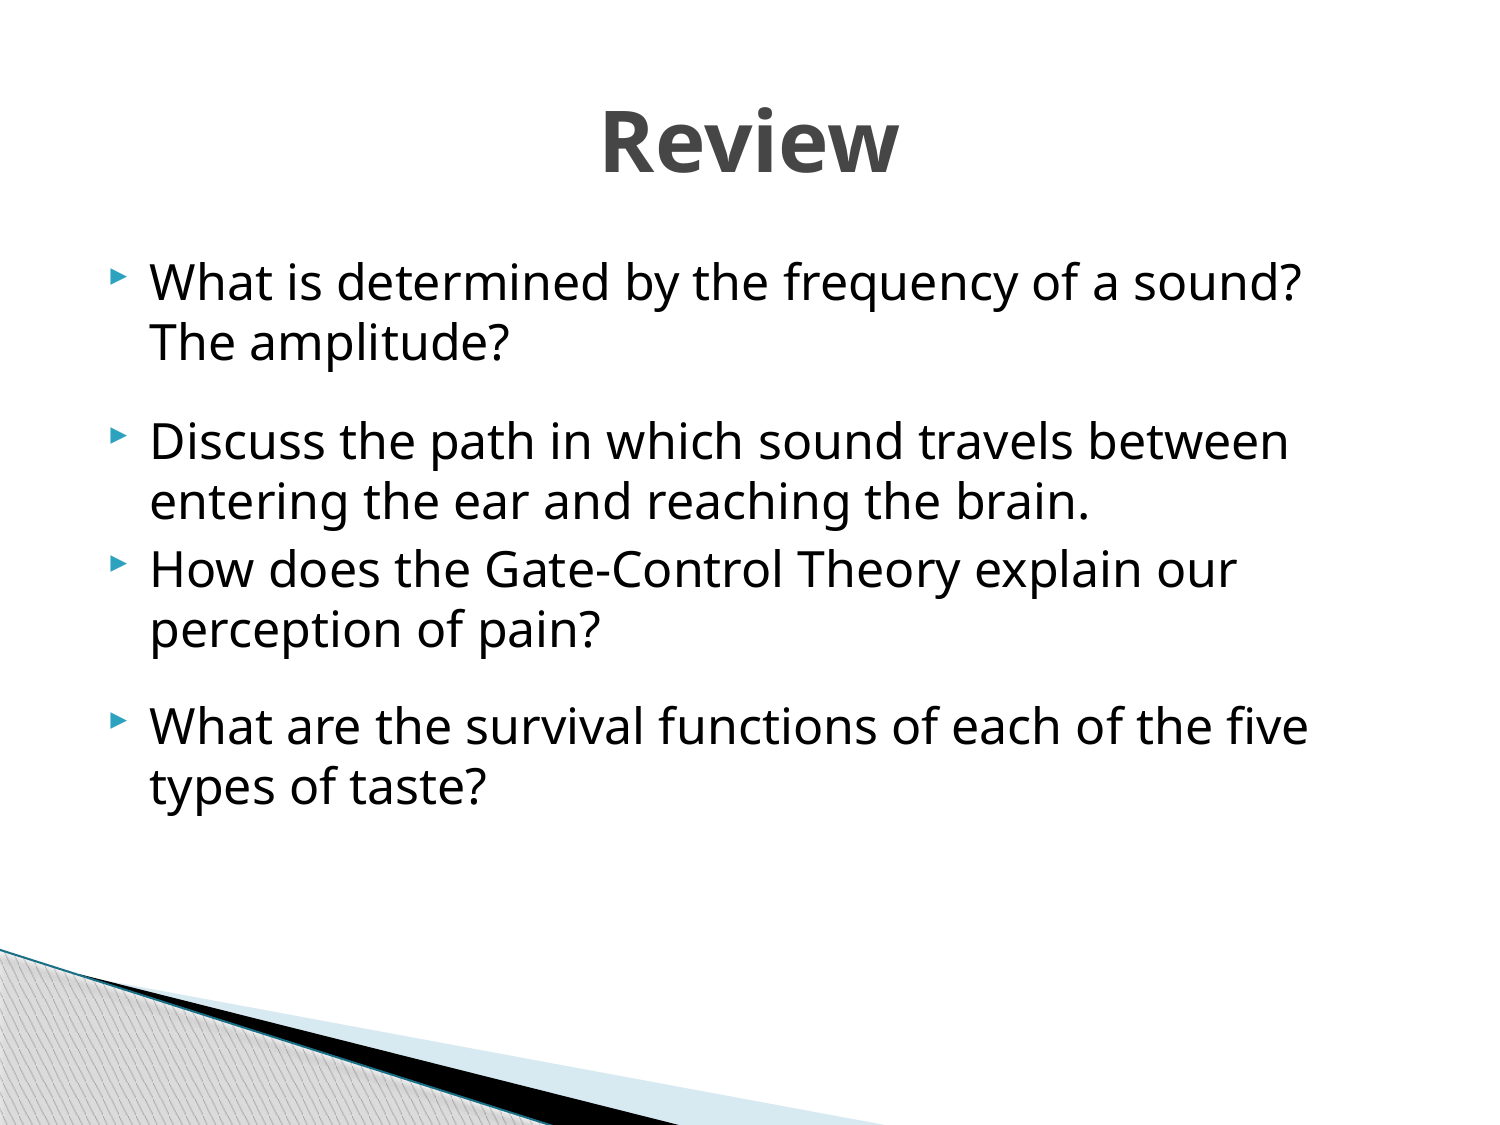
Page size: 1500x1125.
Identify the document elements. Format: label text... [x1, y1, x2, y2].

list What is determined by the frequency of a sound? The amplitude? Discuss the path in which sound travels between entering the ear and reaching the brain. How does the Gate-Control Theory explain our perception of pain? What are the survival functions of each of the five types of taste? [75, 243, 1425, 986]
title Review [75, 45, 1425, 233]
